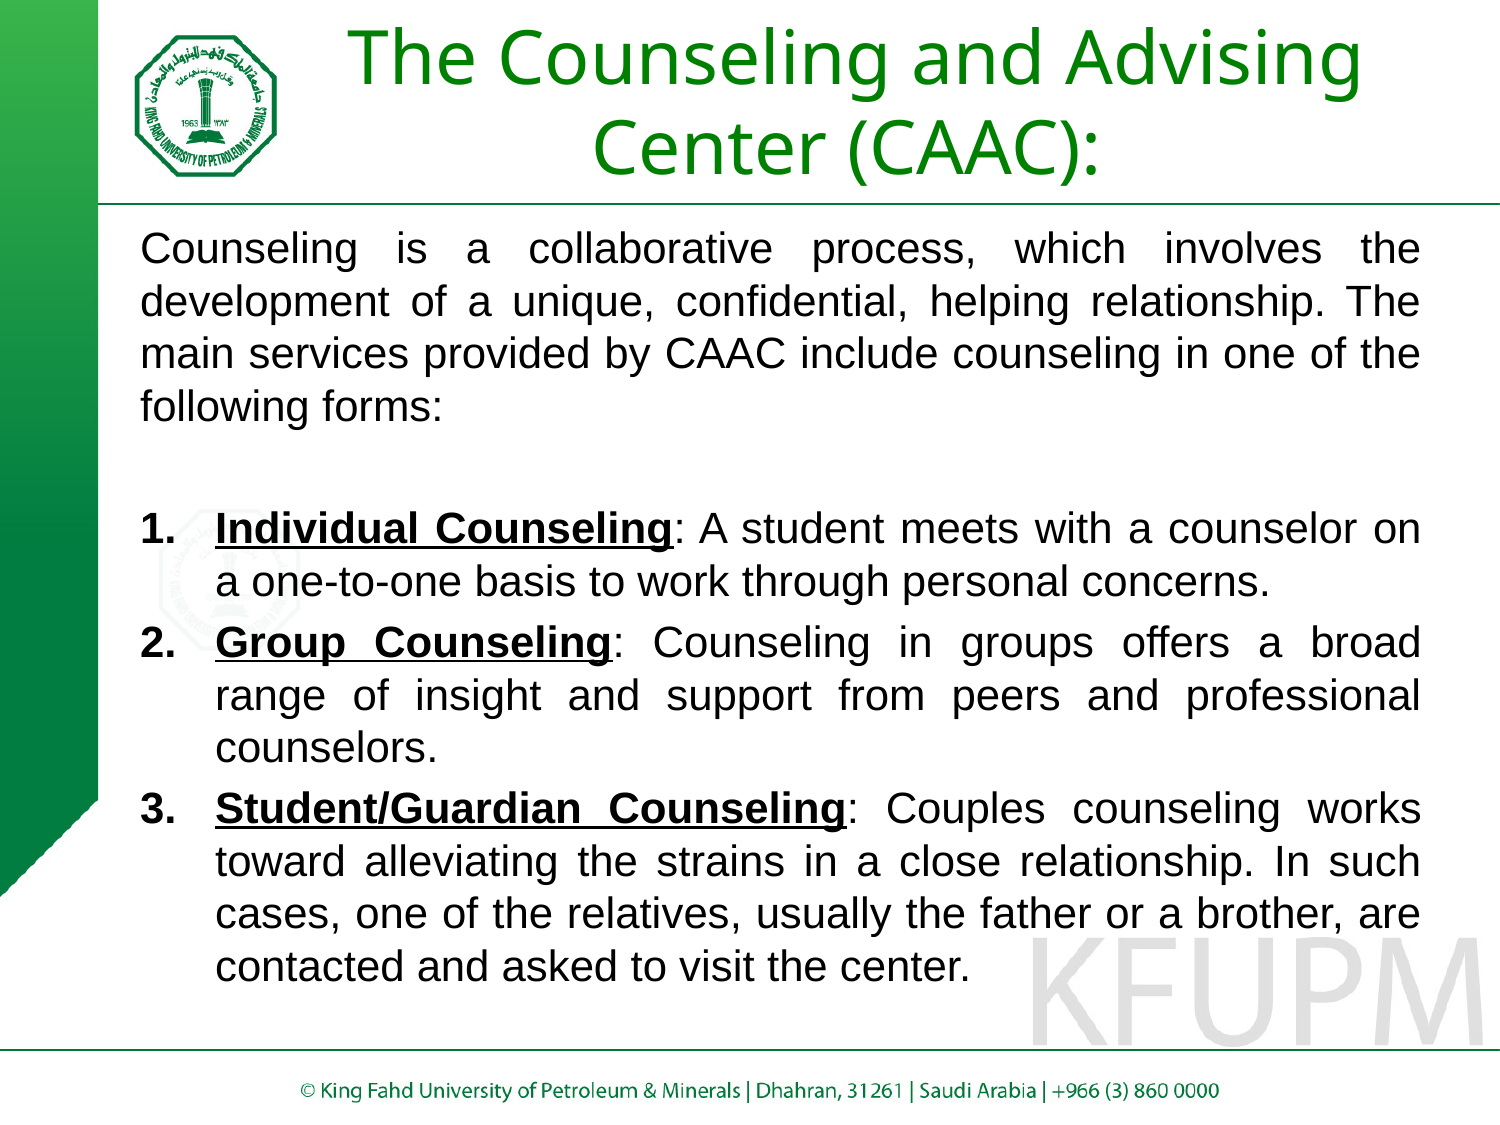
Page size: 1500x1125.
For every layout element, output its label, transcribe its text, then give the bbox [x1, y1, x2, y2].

list Counseling is a collaborative process, which involves the development of a unique, confidential, helping relationship. The main services provided by CAAC include counseling in one of the following forms: Individual Counseling: A student meets with a counselor on a one‑to‑one basis to work through personal concerns. Group Counseling: Counseling in groups offers a broad range of insight and support from peers and professional counselors. Student/Guardian Counseling: Couples counseling works toward alleviating the strains in a close relationship. In such cases, one of the relatives, usually the father or a brother, are contacted and asked to visit the center. [124, 212, 1438, 1038]
picture [0, 0, 1500, 1103]
title The Counseling and Advising Center (CAAC): [287, 37, 1426, 163]
